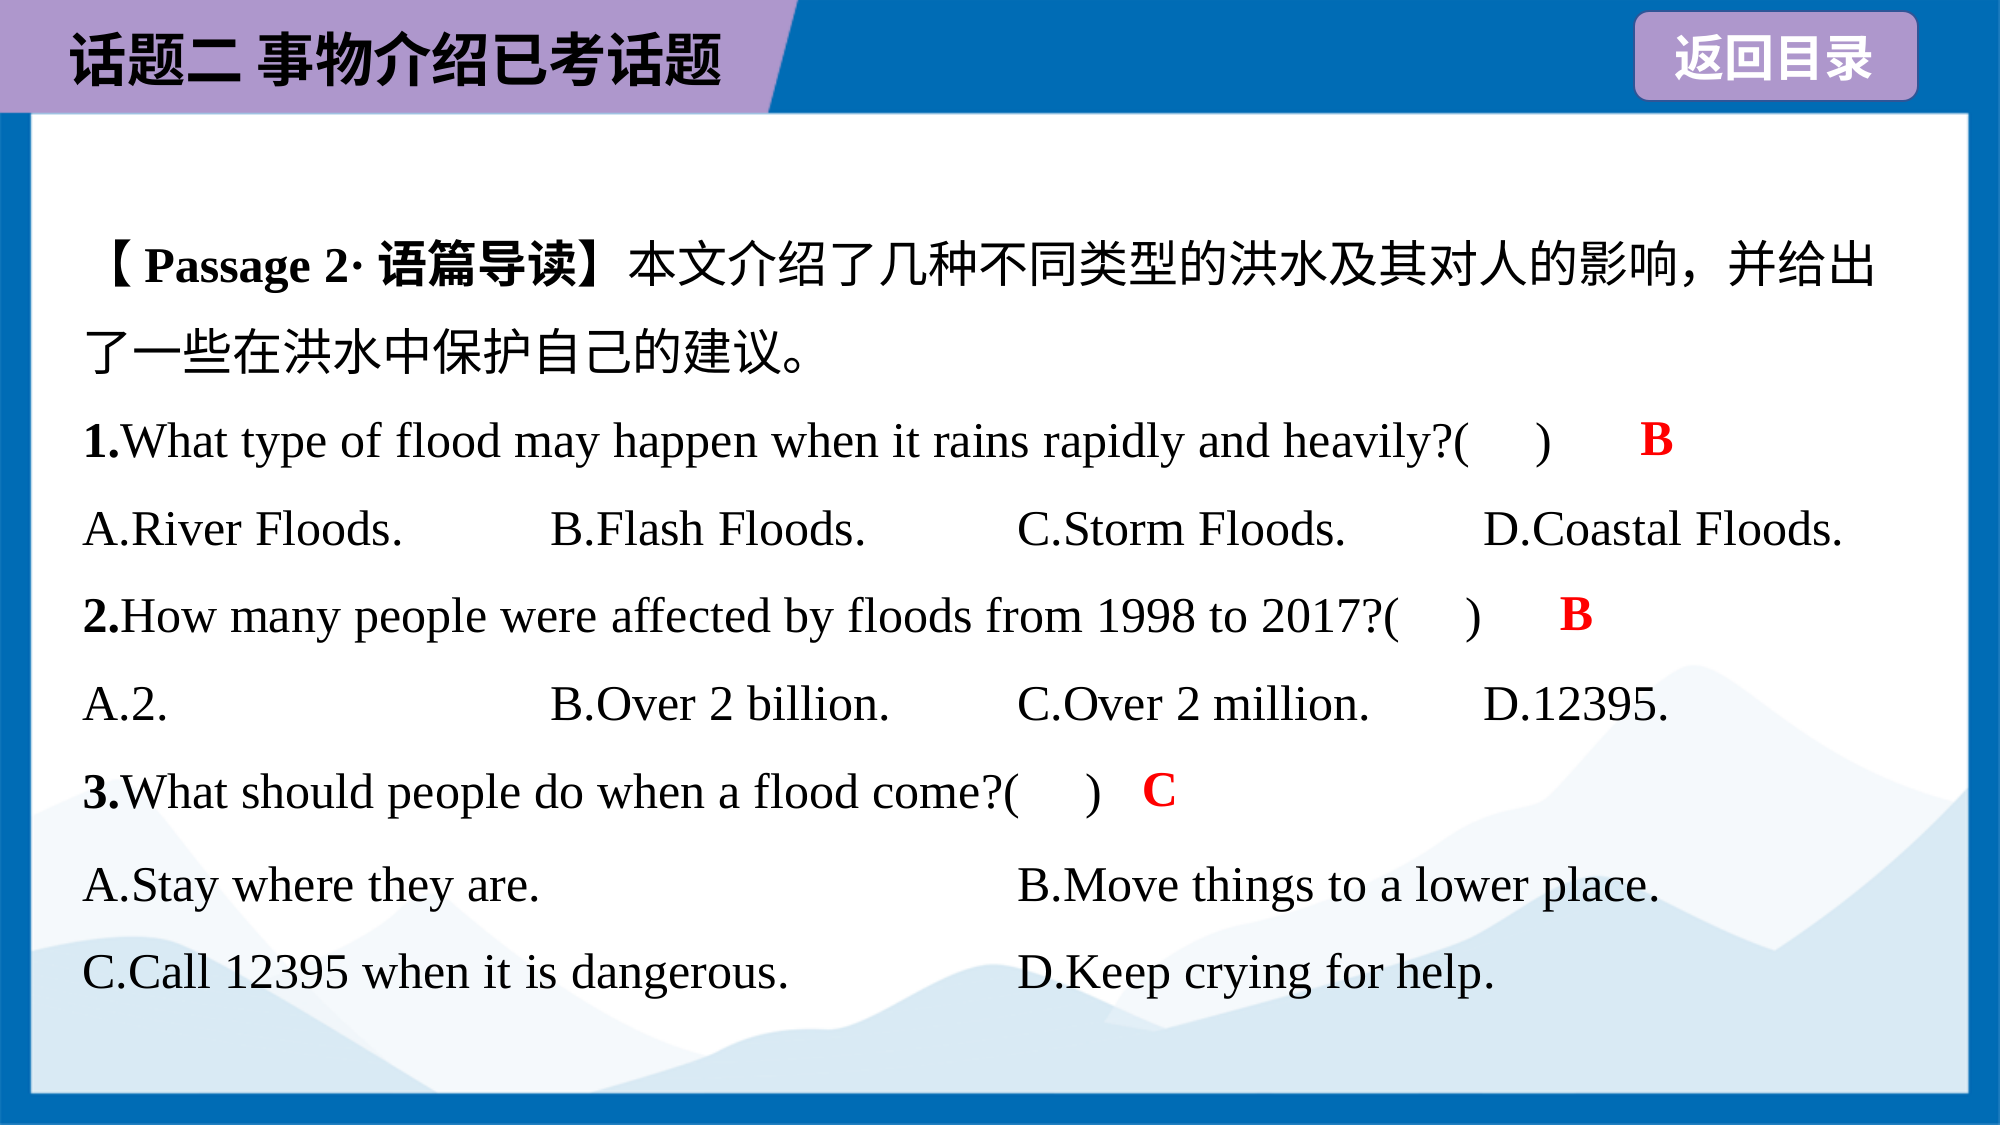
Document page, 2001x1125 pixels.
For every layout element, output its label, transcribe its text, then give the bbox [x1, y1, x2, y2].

text_box B [1541, 553, 1612, 632]
text_box B [1622, 377, 1692, 457]
text_box A.River Floods. B.Flash Floods. C.Storm Floods. D.Coastal Floods. [82, 467, 1917, 546]
text_box 1.What type of flood may happen when it rains rapidly and heavily?( ) [82, 379, 1917, 458]
text_box 2.How many people were affected by floods from 1998 to 2017?( ) [82, 555, 1917, 633]
text_box C [1123, 728, 1197, 808]
text_box 【Passage 2·语篇导读】本文介绍了几种不同类型的洪水及其对人的影响，并给出 了一些在洪水中保护自己的建议。 [82, 200, 1917, 371]
picture [0, 0, 2000, 1125]
text_box 3.What should people do when a flood come?( ) [82, 730, 1917, 809]
text_box A.2. B.Over 2 billion. C.Over 2 million. D.12395. [82, 642, 1917, 721]
text_box A.Stay where they are. B.Move things to a lower place. C.Call 12395 when it is dangerous. D.Keep crying for help. [82, 819, 1917, 989]
